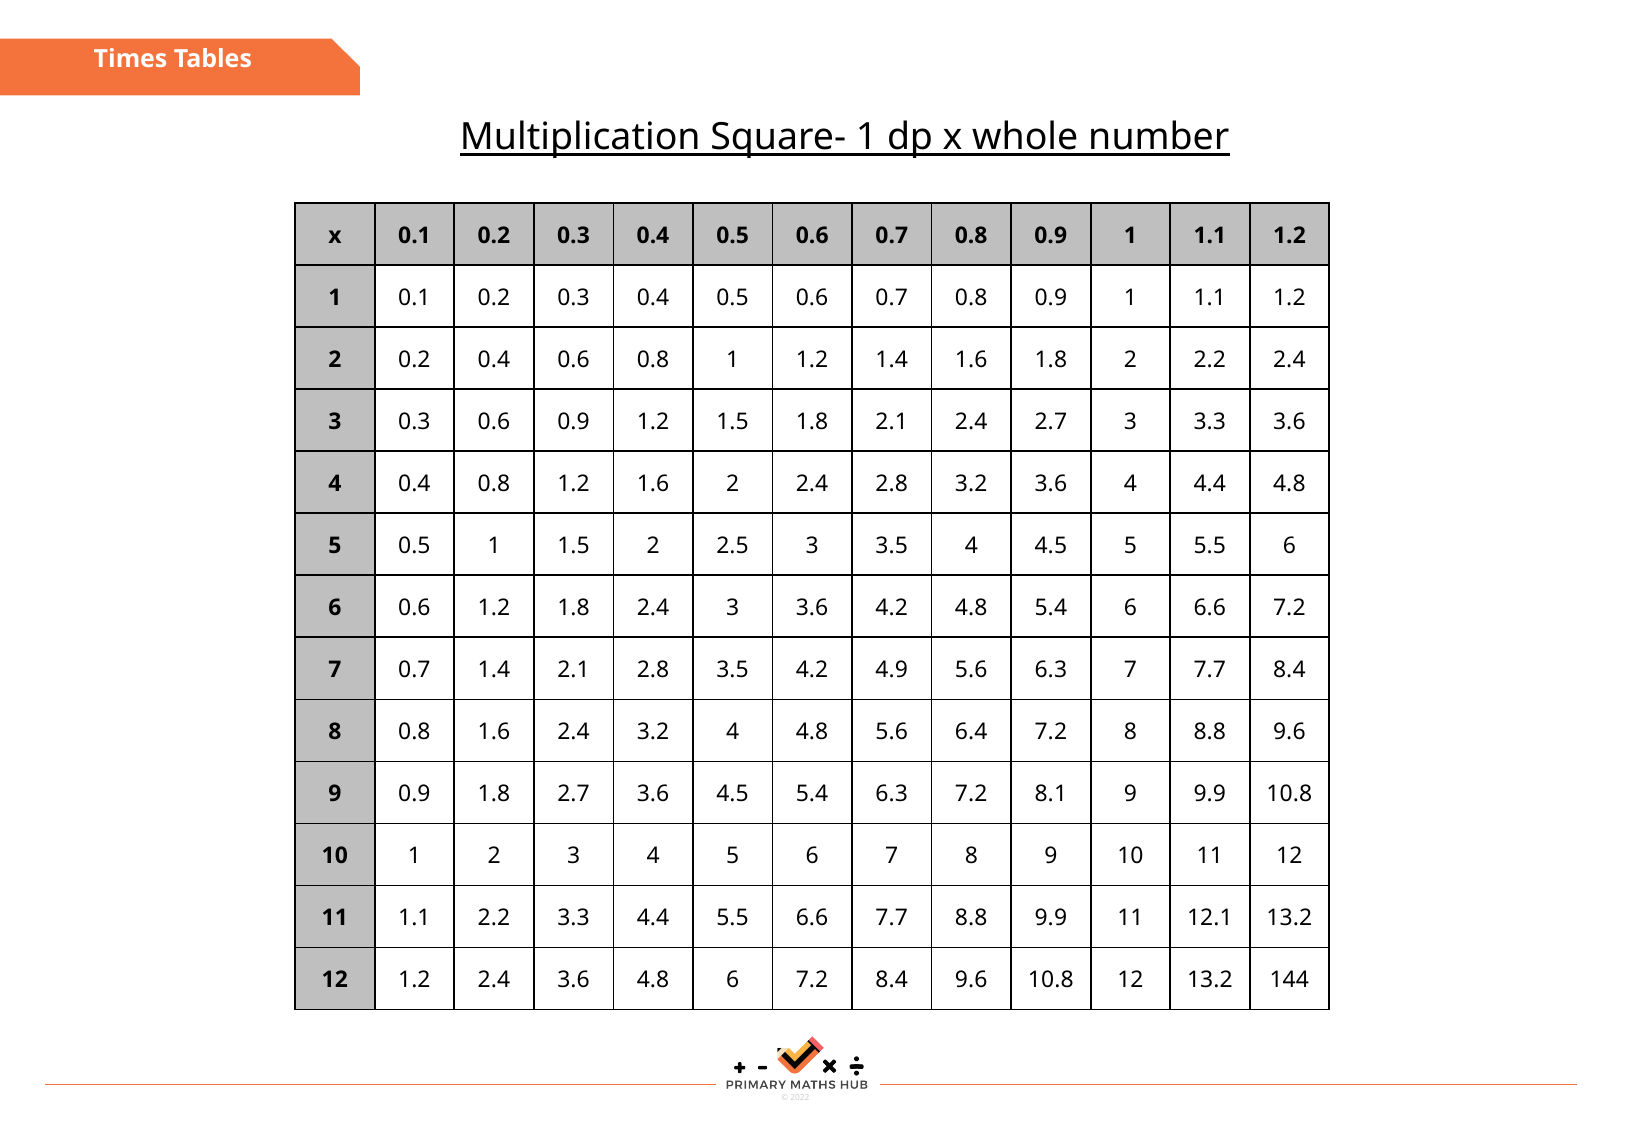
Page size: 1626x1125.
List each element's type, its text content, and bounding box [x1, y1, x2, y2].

table_cell 1 [694, 328, 772, 388]
table_cell 4.8 [932, 576, 1010, 636]
table_cell 2.1 [535, 638, 613, 699]
table_cell 3.3 [1171, 390, 1249, 450]
table_cell 4.5 [694, 762, 772, 823]
table_cell 7.7 [1171, 638, 1249, 699]
table_cell 6 [1092, 576, 1169, 636]
table_cell 2.4 [1251, 328, 1328, 388]
table_cell 2.4 [773, 452, 851, 512]
table_cell 2.7 [535, 762, 613, 823]
table_cell 1.1 [376, 886, 453, 947]
table_cell 8.1 [1012, 762, 1090, 823]
table_header 1.1 [1171, 204, 1249, 264]
table_cell 0.2 [455, 266, 533, 326]
table_cell 9 [296, 762, 374, 823]
table_cell 7.2 [1251, 576, 1328, 636]
table_cell 12 [1251, 824, 1328, 885]
table_cell 2 [1092, 328, 1169, 388]
table_cell 9 [1012, 824, 1090, 885]
table_cell 3.6 [773, 576, 851, 636]
table_cell 8 [296, 700, 374, 761]
table_cell 2.4 [535, 700, 613, 761]
table_cell 0.6 [455, 390, 533, 450]
table_cell 5.5 [1171, 514, 1249, 574]
table_cell 0.8 [932, 266, 1010, 326]
table_cell 11 [296, 886, 374, 947]
table_cell 1.5 [535, 514, 613, 574]
text_box © 2022 [720, 1084, 870, 1110]
table_cell 3 [773, 514, 851, 574]
table_cell 9 [1092, 762, 1169, 823]
table_cell 8.4 [853, 948, 931, 1009]
table_cell 8 [1092, 700, 1169, 761]
table_cell 4.2 [853, 576, 931, 636]
table_cell 0.7 [853, 266, 931, 326]
table_cell 5.4 [773, 762, 851, 823]
table_cell 4 [614, 824, 692, 885]
table_cell 1 [1092, 266, 1169, 326]
table_cell 1.2 [535, 452, 613, 512]
table_cell 3.2 [614, 700, 692, 761]
table_cell 10 [296, 824, 374, 885]
table_cell 0.8 [376, 700, 453, 761]
table_header x [296, 204, 374, 264]
table_cell 0.9 [376, 762, 453, 823]
table_cell 144 [1251, 948, 1328, 1009]
table_cell 12.1 [1171, 886, 1249, 947]
table_cell 7.2 [1012, 700, 1090, 761]
table_cell 1.6 [614, 452, 692, 512]
table_cell 4.2 [773, 638, 851, 699]
table_cell 4 [694, 700, 772, 761]
table_cell 0.5 [694, 266, 772, 326]
table_cell 1.2 [1251, 266, 1328, 326]
table_cell 1.2 [614, 390, 692, 450]
picture [722, 1034, 872, 1094]
table_cell 11 [1092, 886, 1169, 947]
table_cell 9.6 [1251, 700, 1328, 761]
table_header 0.7 [853, 204, 931, 264]
table_cell 4.5 [1012, 514, 1090, 574]
table_header 0.9 [1012, 204, 1090, 264]
table_cell 2.4 [614, 576, 692, 636]
table_cell 12 [296, 948, 374, 1009]
table_cell 5 [694, 824, 772, 885]
table_cell 2.1 [853, 390, 931, 450]
table_cell 8.8 [1171, 700, 1249, 761]
table_cell 7 [296, 638, 374, 699]
table_cell 13.2 [1251, 886, 1328, 947]
table_cell 4 [296, 452, 374, 512]
table_cell 3.5 [853, 514, 931, 574]
table_cell 1.6 [932, 328, 1010, 388]
table_cell 4.4 [1171, 452, 1249, 512]
table_cell 3.6 [1012, 452, 1090, 512]
table_cell 12 [1092, 948, 1169, 1009]
table_cell 0.5 [376, 514, 453, 574]
table_cell 8.8 [932, 886, 1010, 947]
table_cell 0.4 [614, 266, 692, 326]
table_cell 3.6 [1251, 390, 1328, 450]
table_cell 7.7 [853, 886, 931, 947]
table_header 0.1 [376, 204, 453, 264]
table_cell 6 [694, 948, 772, 1009]
table_cell 6 [1251, 514, 1328, 574]
table_header 1.2 [1251, 204, 1328, 264]
table_cell 10 [1092, 824, 1169, 885]
table_cell 10.8 [1251, 762, 1328, 823]
table_cell 2.2 [1171, 328, 1249, 388]
table_cell 1.8 [773, 390, 851, 450]
table_cell 1.2 [376, 948, 453, 1009]
table_cell 5.4 [1012, 576, 1090, 636]
table_cell 9.9 [1012, 886, 1090, 947]
table_cell 1.2 [773, 328, 851, 388]
table_cell 3 [1092, 390, 1169, 450]
table_cell 2.8 [853, 452, 931, 512]
table_cell 0.6 [773, 266, 851, 326]
table_cell 6.6 [1171, 576, 1249, 636]
table_cell 4.4 [614, 886, 692, 947]
table_header 0.2 [455, 204, 533, 264]
table_cell 9.6 [932, 948, 1010, 1009]
table_cell 0.6 [535, 328, 613, 388]
table_cell 0.8 [614, 328, 692, 388]
table_cell 4.8 [1251, 452, 1328, 512]
table_cell 7 [1092, 638, 1169, 699]
table_cell 5.6 [932, 638, 1010, 699]
table_cell 6 [296, 576, 374, 636]
table_cell 1.2 [455, 576, 533, 636]
table_cell 5.5 [694, 886, 772, 947]
table_cell 6 [773, 824, 851, 885]
table_cell 7 [853, 824, 931, 885]
table_cell 6.3 [853, 762, 931, 823]
table_cell 1.8 [535, 576, 613, 636]
table_cell 3 [694, 576, 772, 636]
table_header 0.3 [535, 204, 613, 264]
table_cell 4.8 [614, 948, 692, 1009]
table_cell 2 [614, 514, 692, 574]
table_header 0.4 [614, 204, 692, 264]
table_cell 0.3 [535, 266, 613, 326]
table_cell 4.9 [853, 638, 931, 699]
table_cell 6.4 [932, 700, 1010, 761]
table_cell 1.8 [455, 762, 533, 823]
table_cell 3.3 [535, 886, 613, 947]
table_cell 4 [932, 514, 1010, 574]
table_cell 0.4 [376, 452, 453, 512]
table_header 0.6 [773, 204, 851, 264]
table_cell 2 [296, 328, 374, 388]
table_cell 1 [296, 266, 374, 326]
table_cell 11 [1171, 824, 1249, 885]
table_cell 0.1 [376, 266, 453, 326]
table_cell 0.2 [376, 328, 453, 388]
table_cell 2.8 [614, 638, 692, 699]
table_cell 2.2 [455, 886, 533, 947]
table_cell 0.9 [535, 390, 613, 450]
table_cell 0.8 [455, 452, 533, 512]
table_cell 7.2 [932, 762, 1010, 823]
table_cell 0.9 [1012, 266, 1090, 326]
table_cell 3 [535, 824, 613, 885]
table_cell 5 [296, 514, 374, 574]
table_cell 8.4 [1251, 638, 1328, 699]
table_cell 3.5 [694, 638, 772, 699]
table_cell 8 [932, 824, 1010, 885]
table_cell 1.6 [455, 700, 533, 761]
table_cell 2.7 [1012, 390, 1090, 450]
table_cell 3.2 [932, 452, 1010, 512]
table_cell 2 [694, 452, 772, 512]
table_cell 2.4 [932, 390, 1010, 450]
table_cell 1 [455, 514, 533, 574]
table_cell 1.8 [1012, 328, 1090, 388]
text_box Times Tables [0, 37, 361, 97]
table_cell 1.5 [694, 390, 772, 450]
table_cell 1 [376, 824, 453, 885]
table_cell 9.9 [1171, 762, 1249, 823]
table_cell 13.2 [1171, 948, 1249, 1009]
table_header 1 [1092, 204, 1169, 264]
table_cell 0.4 [455, 328, 533, 388]
table_cell 2.4 [455, 948, 533, 1009]
table_cell 0.6 [376, 576, 453, 636]
table_cell 5 [1092, 514, 1169, 574]
table_cell 4 [1092, 452, 1169, 512]
table_cell 3 [296, 390, 374, 450]
table_cell 10.8 [1012, 948, 1090, 1009]
table_cell 0.3 [376, 390, 453, 450]
table_cell 1.4 [853, 328, 931, 388]
table_cell 2.5 [694, 514, 772, 574]
text_box Multiplication Square- 1 dp x whole number [445, 105, 1246, 165]
table_header 0.5 [694, 204, 772, 264]
table_header 0.8 [932, 204, 1010, 264]
table_cell 3.6 [535, 948, 613, 1009]
table_cell 6.3 [1012, 638, 1090, 699]
table_cell 7.2 [773, 948, 851, 1009]
table_cell 0.7 [376, 638, 453, 699]
table_cell 6.6 [773, 886, 851, 947]
table_cell 1.1 [1171, 266, 1249, 326]
table_cell 1.4 [455, 638, 533, 699]
table_cell 2 [455, 824, 533, 885]
table_cell 4.8 [773, 700, 851, 761]
table_cell 5.6 [853, 700, 931, 761]
table_cell 3.6 [614, 762, 692, 823]
